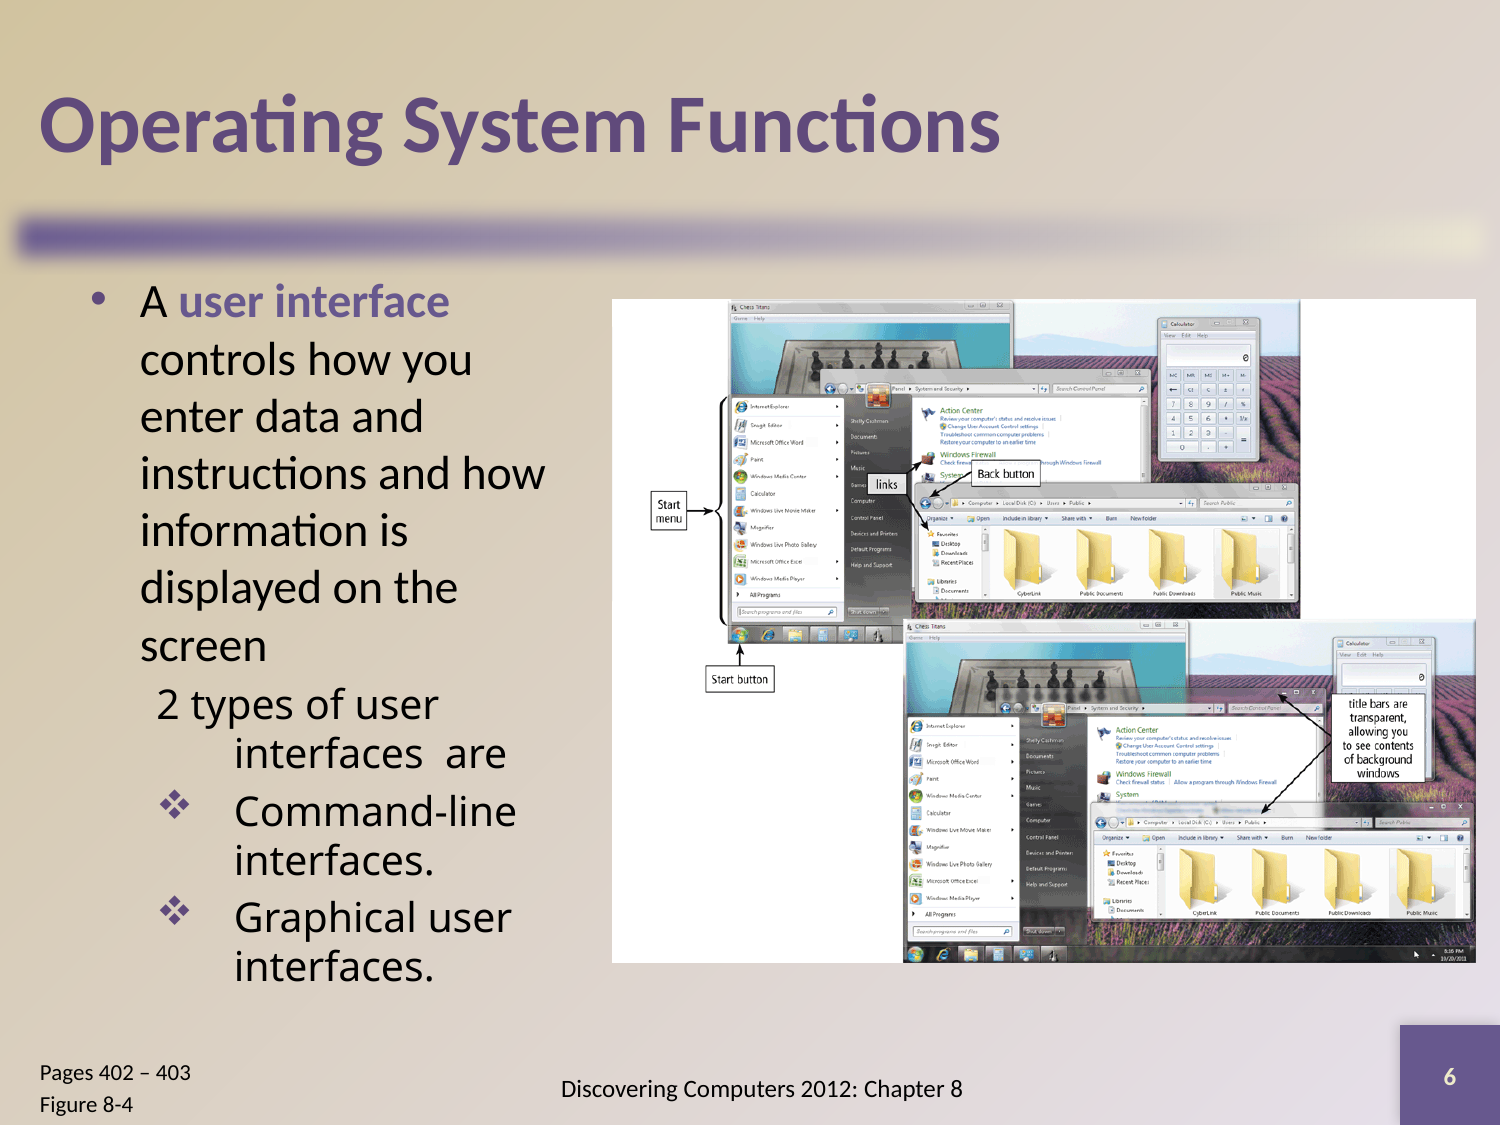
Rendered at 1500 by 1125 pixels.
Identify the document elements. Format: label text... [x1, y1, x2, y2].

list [612, 299, 1477, 963]
title Operating System Functions [24, 24, 1475, 213]
list A user interface controls how you enter data and instructions and how information is displayed on the screen 2 types of user interfaces are Command-line interfaces. Graphical user interfaces. [75, 262, 600, 1005]
footer Discovering Computers 2012: Chapter 8 [450, 1050, 1075, 1125]
slide_number 6 [1400, 1025, 1500, 1125]
list Pages 402 – 403 Figure 8-4 [24, 1050, 300, 1125]
